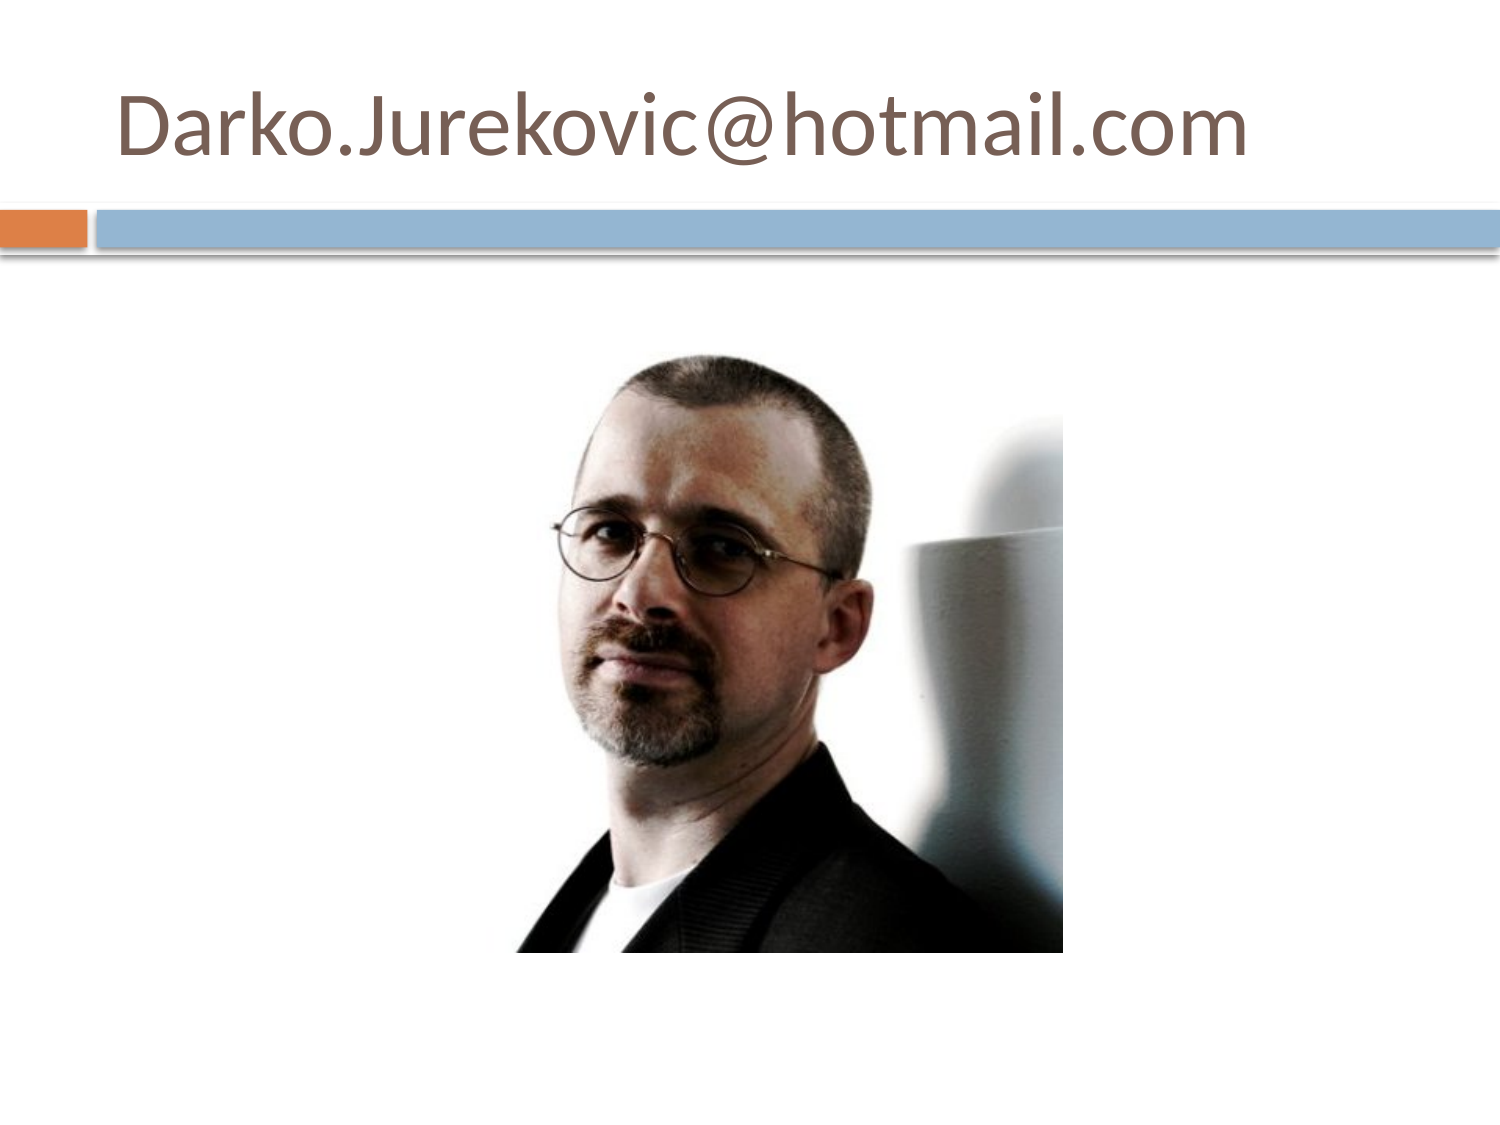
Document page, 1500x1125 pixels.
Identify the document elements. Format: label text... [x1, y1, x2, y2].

title Darko.Jurekovic@hotmail.com [100, 37, 1439, 201]
picture [437, 326, 1063, 953]
